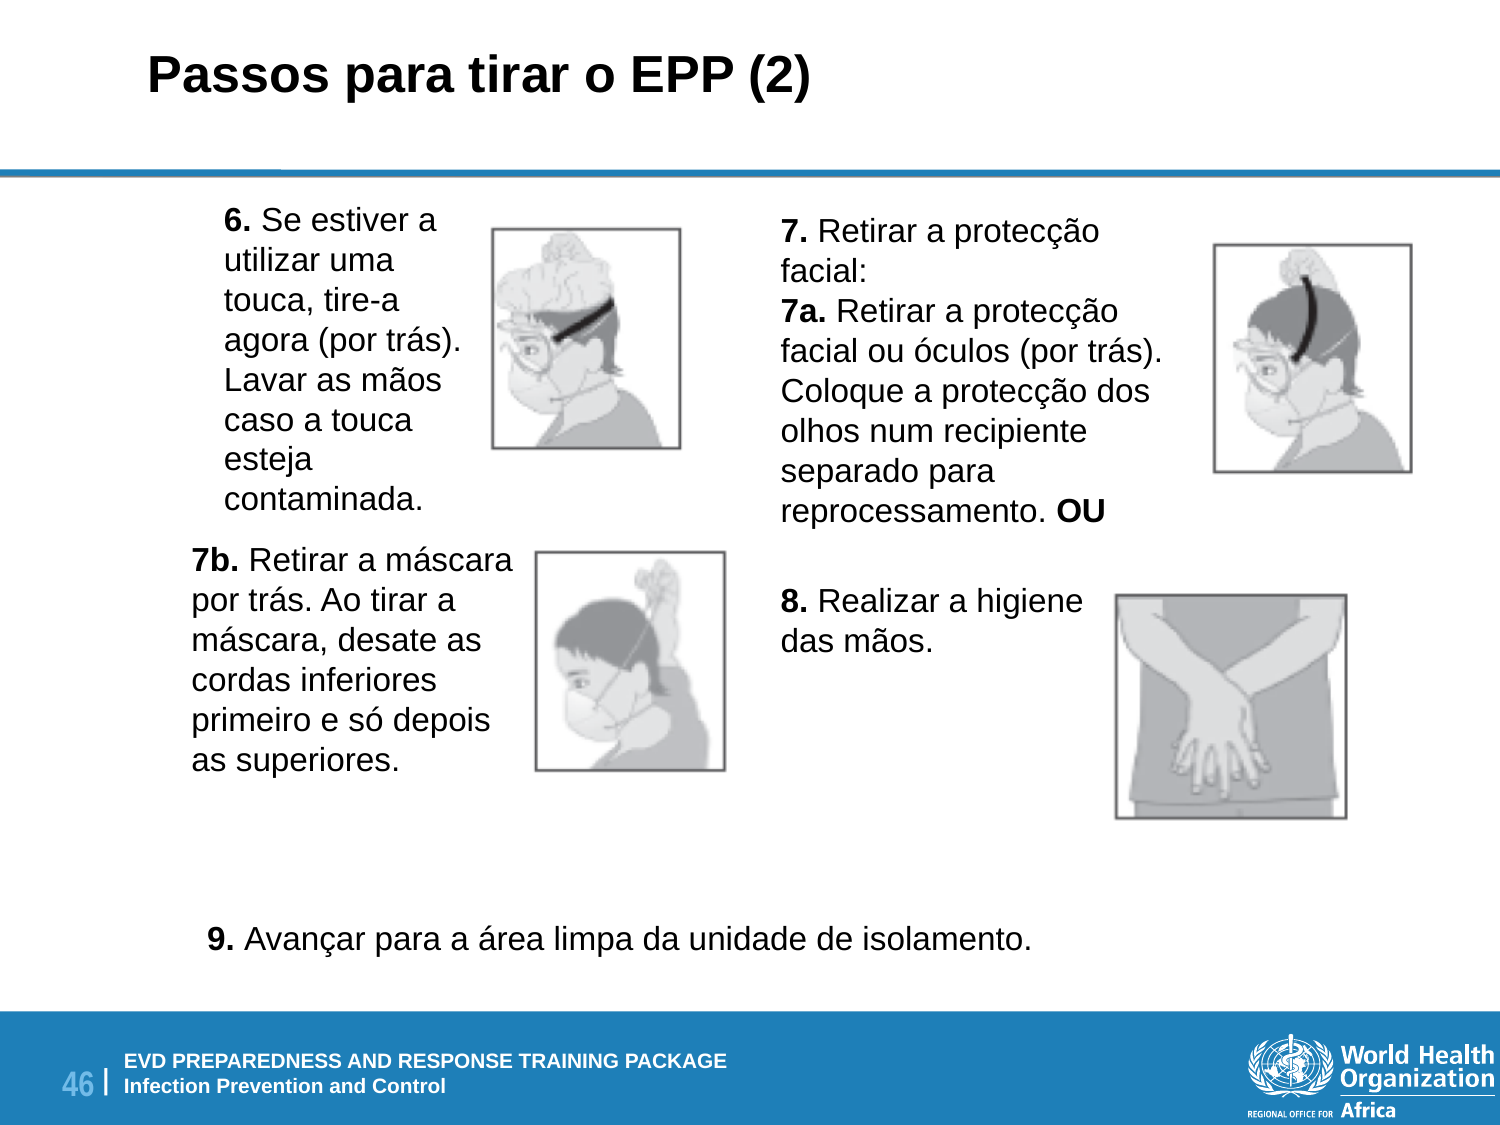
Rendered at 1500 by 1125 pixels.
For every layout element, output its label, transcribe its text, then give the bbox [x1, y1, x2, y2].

picture [1107, 585, 1357, 829]
text_box Passos para tirar o EPP (2) [134, 33, 827, 110]
picture [1204, 235, 1424, 479]
text_box 8. Realizar a higiene das mãos. [767, 572, 1109, 666]
text_box 9. Avançar para a área limpa da unidade de isolamento. [193, 910, 1069, 964]
text_box 7. Retirar a protecção facial: 7a. Retirar a protecção facial ou óculos (por trás). Coloque a protecção dos olhos num recipiente separado para reprocessamento. OU [767, 202, 1206, 536]
text_box 7b. Retirar a máscara por trás. Ao tirar a máscara, desate as cordas inferiores primeiro e só depois as superiores. [177, 531, 527, 785]
text_box 6. Se estiver a utilizar uma touca, tire-a agora (por trás). Lavar as mãos caso a touca esteja contaminada. [210, 191, 505, 525]
picture [526, 545, 740, 787]
picture [482, 221, 686, 458]
